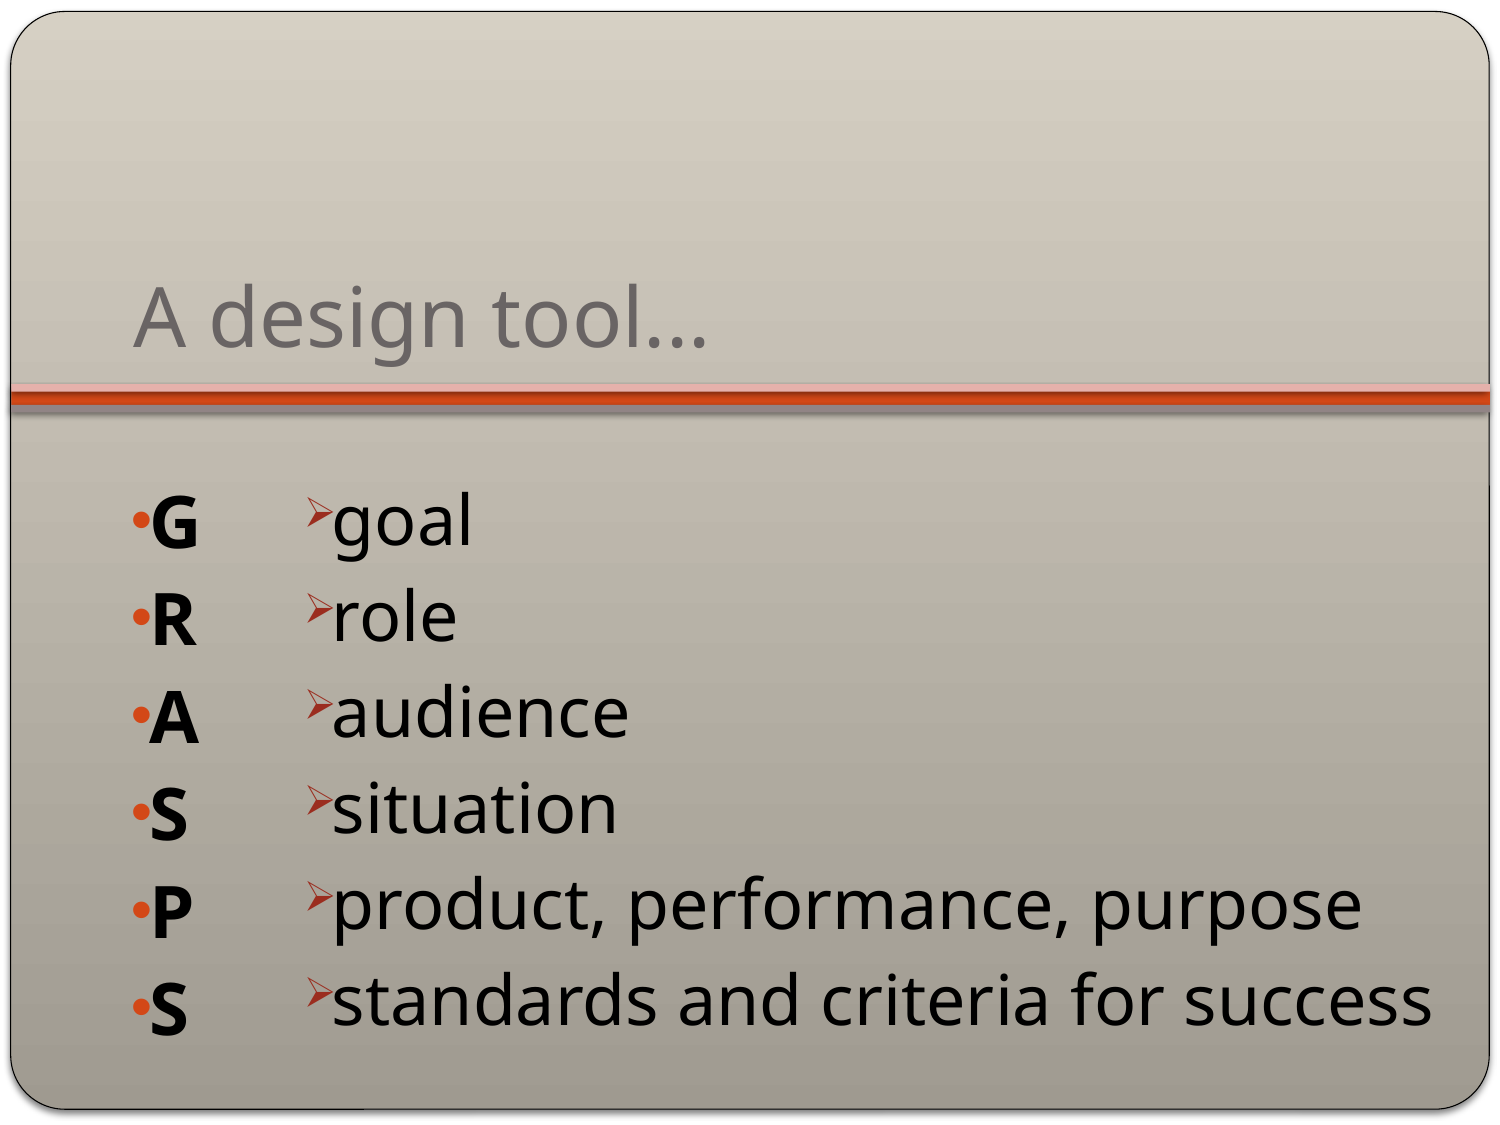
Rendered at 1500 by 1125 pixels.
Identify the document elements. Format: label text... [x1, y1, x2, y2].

text_box goal role audience situation product, performance, purpose standards and criteria for success [289, 467, 1500, 1058]
list G R A S P S [115, 468, 313, 1059]
title A design tool... [118, 156, 1394, 380]
